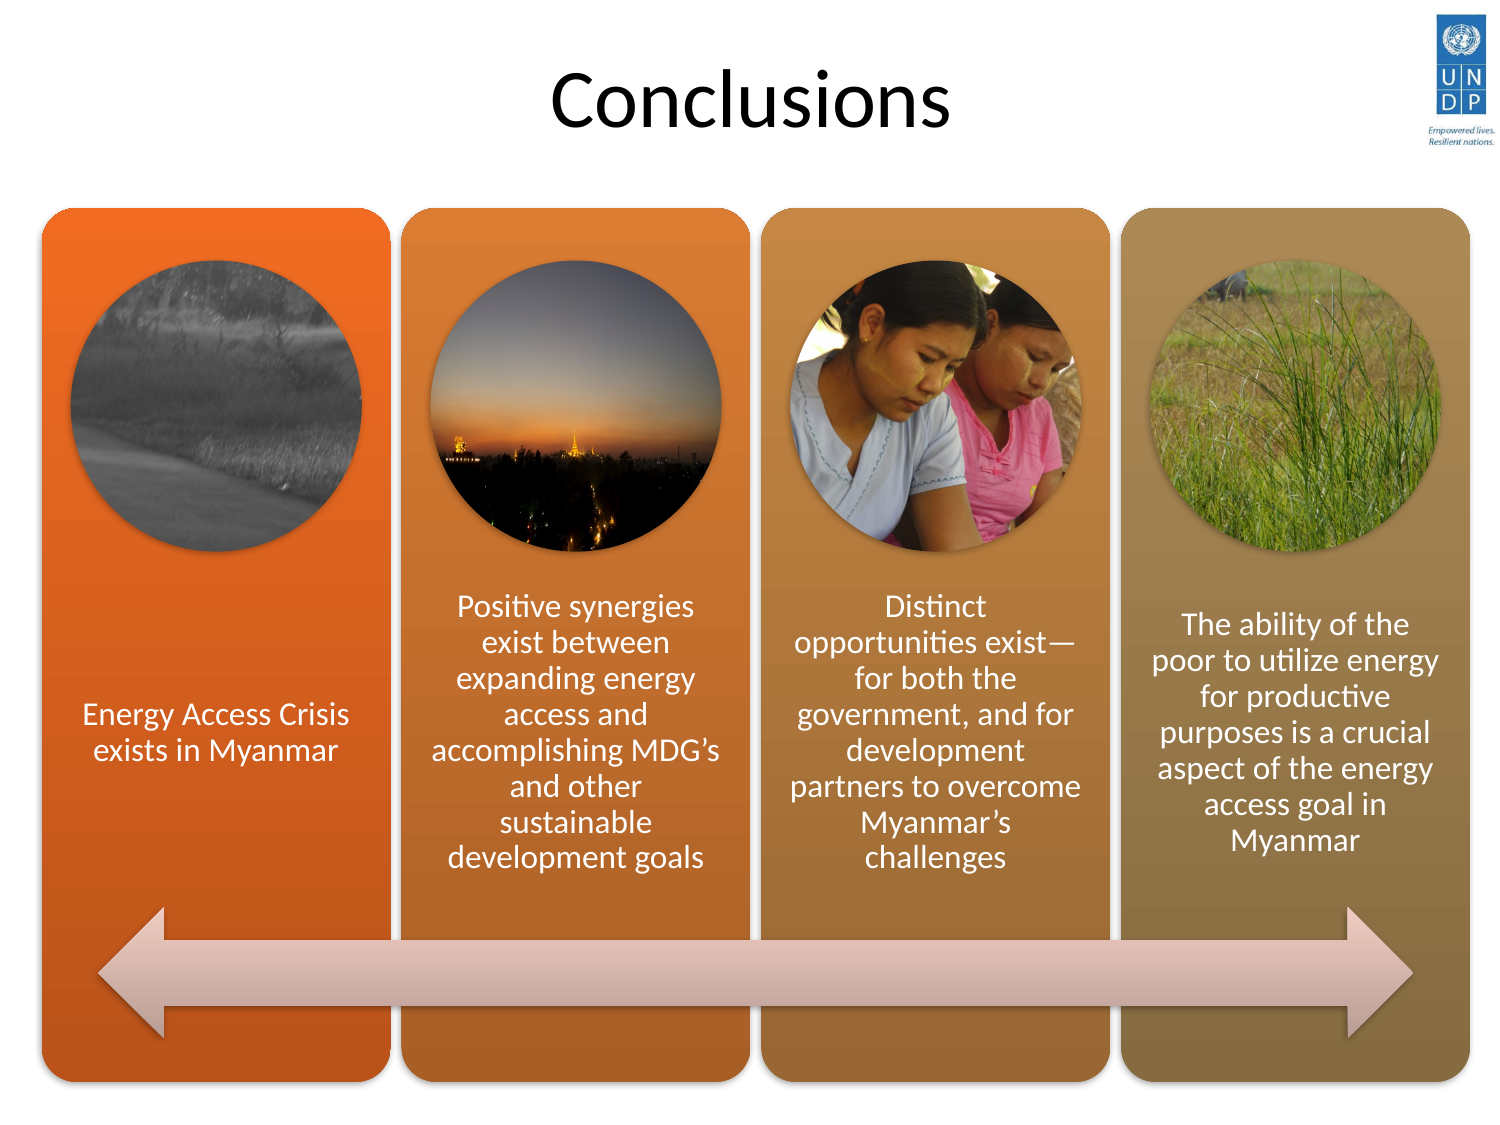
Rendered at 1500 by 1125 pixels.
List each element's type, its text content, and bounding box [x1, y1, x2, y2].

title Conclusions [76, 0, 1427, 188]
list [41, 207, 1471, 1083]
picture [1427, 12, 1500, 149]
